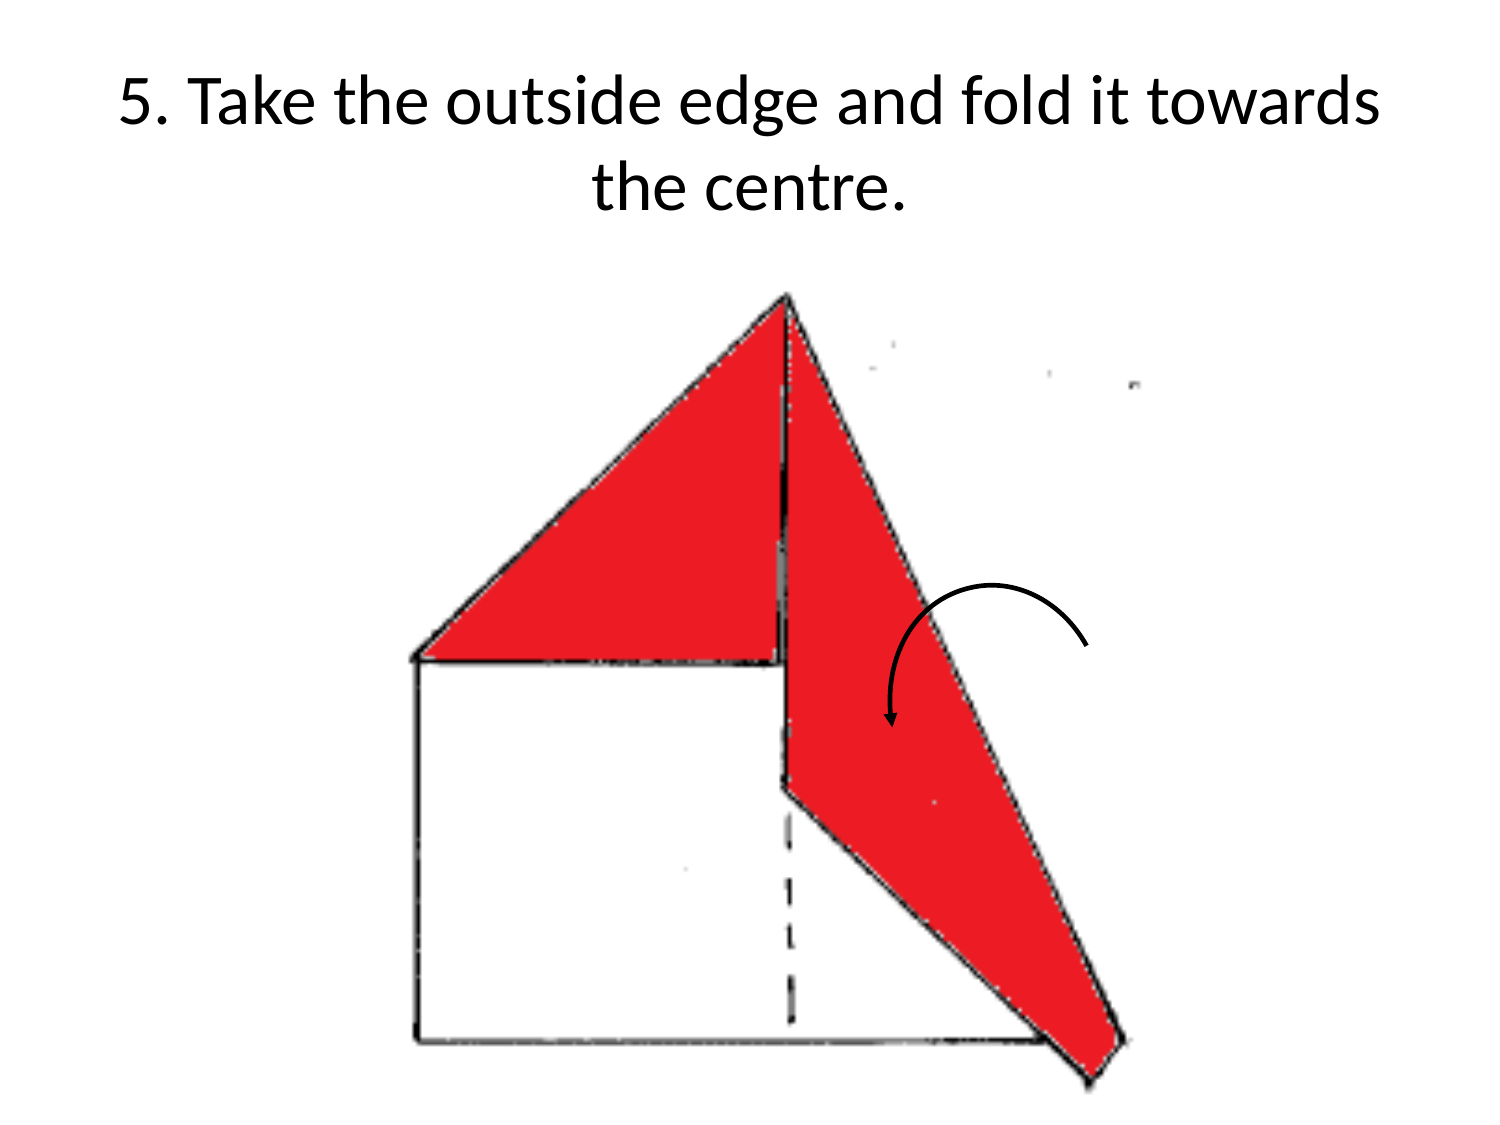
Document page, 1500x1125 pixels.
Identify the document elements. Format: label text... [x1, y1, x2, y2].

title 5. Take the outside edge and fold it towards the centre. [75, 45, 1425, 233]
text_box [392, 290, 1164, 1107]
